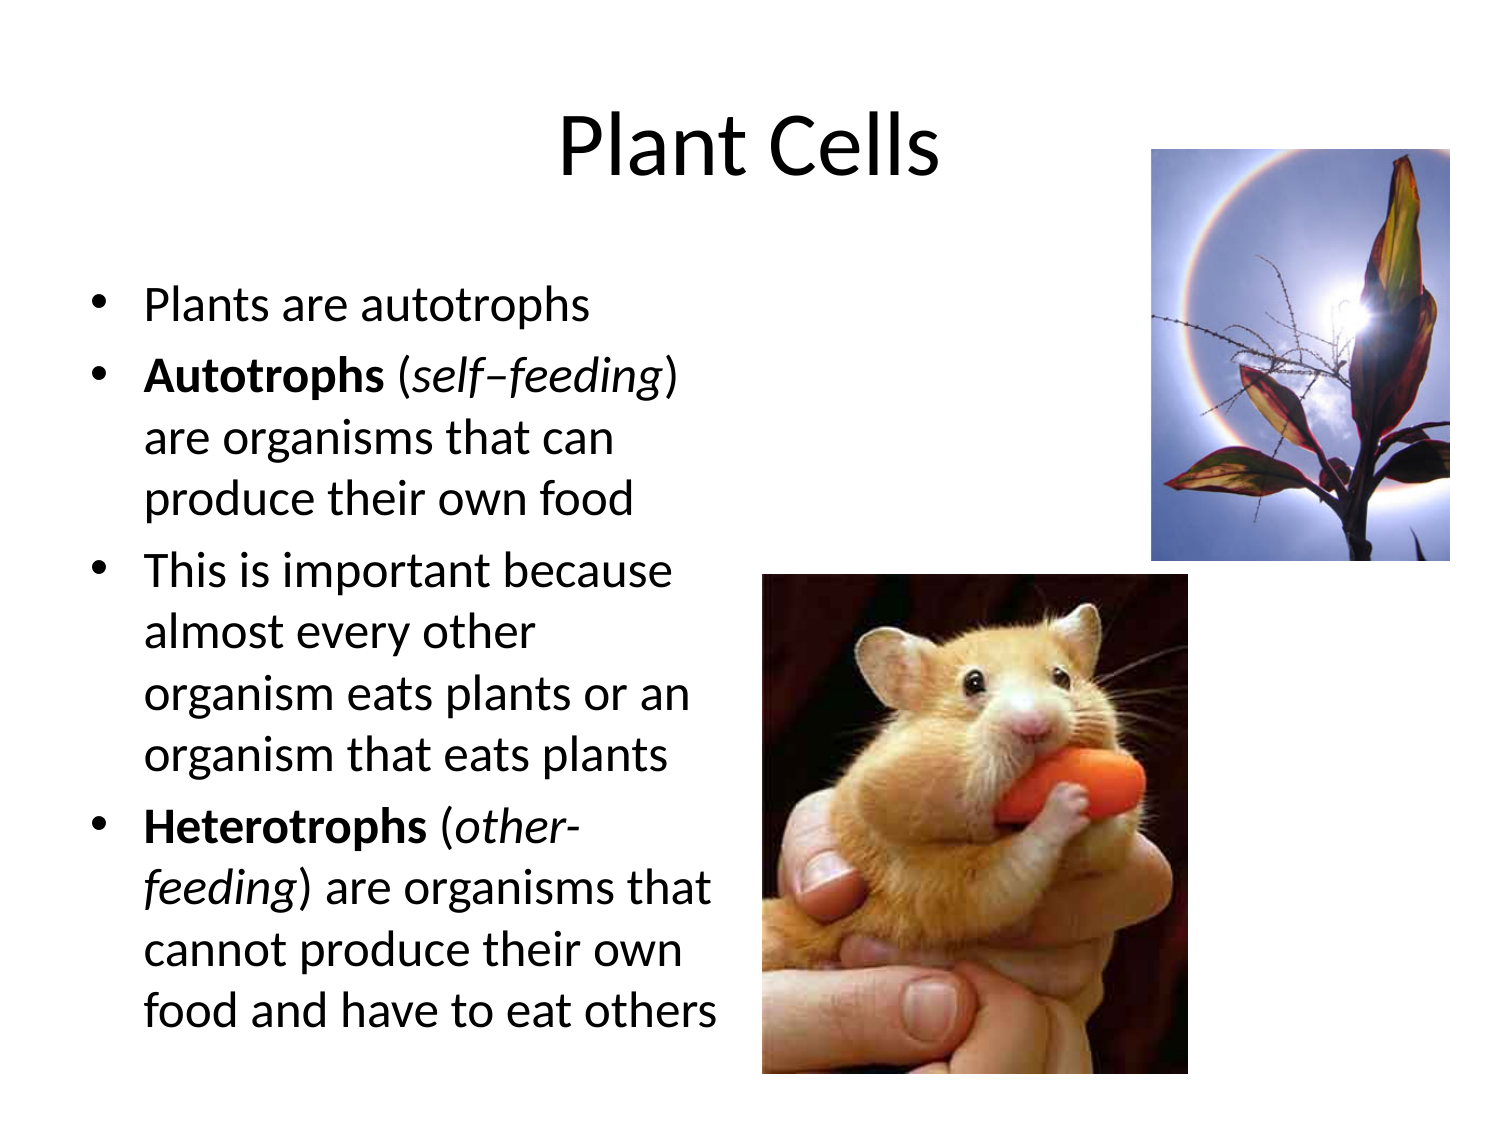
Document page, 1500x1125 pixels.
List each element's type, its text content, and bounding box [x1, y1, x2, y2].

picture [762, 574, 1188, 1074]
title Plant Cells [75, 45, 1425, 233]
list Plants are autotrophs Autotrophs (self–feeding) are organisms that can produce their own food This is important because almost every other organism eats plants or an organism that eats plants Heterotrophs (other-feeding) are organisms that cannot produce their own food and have to eat others [75, 262, 738, 1075]
picture [1149, 149, 1451, 561]
